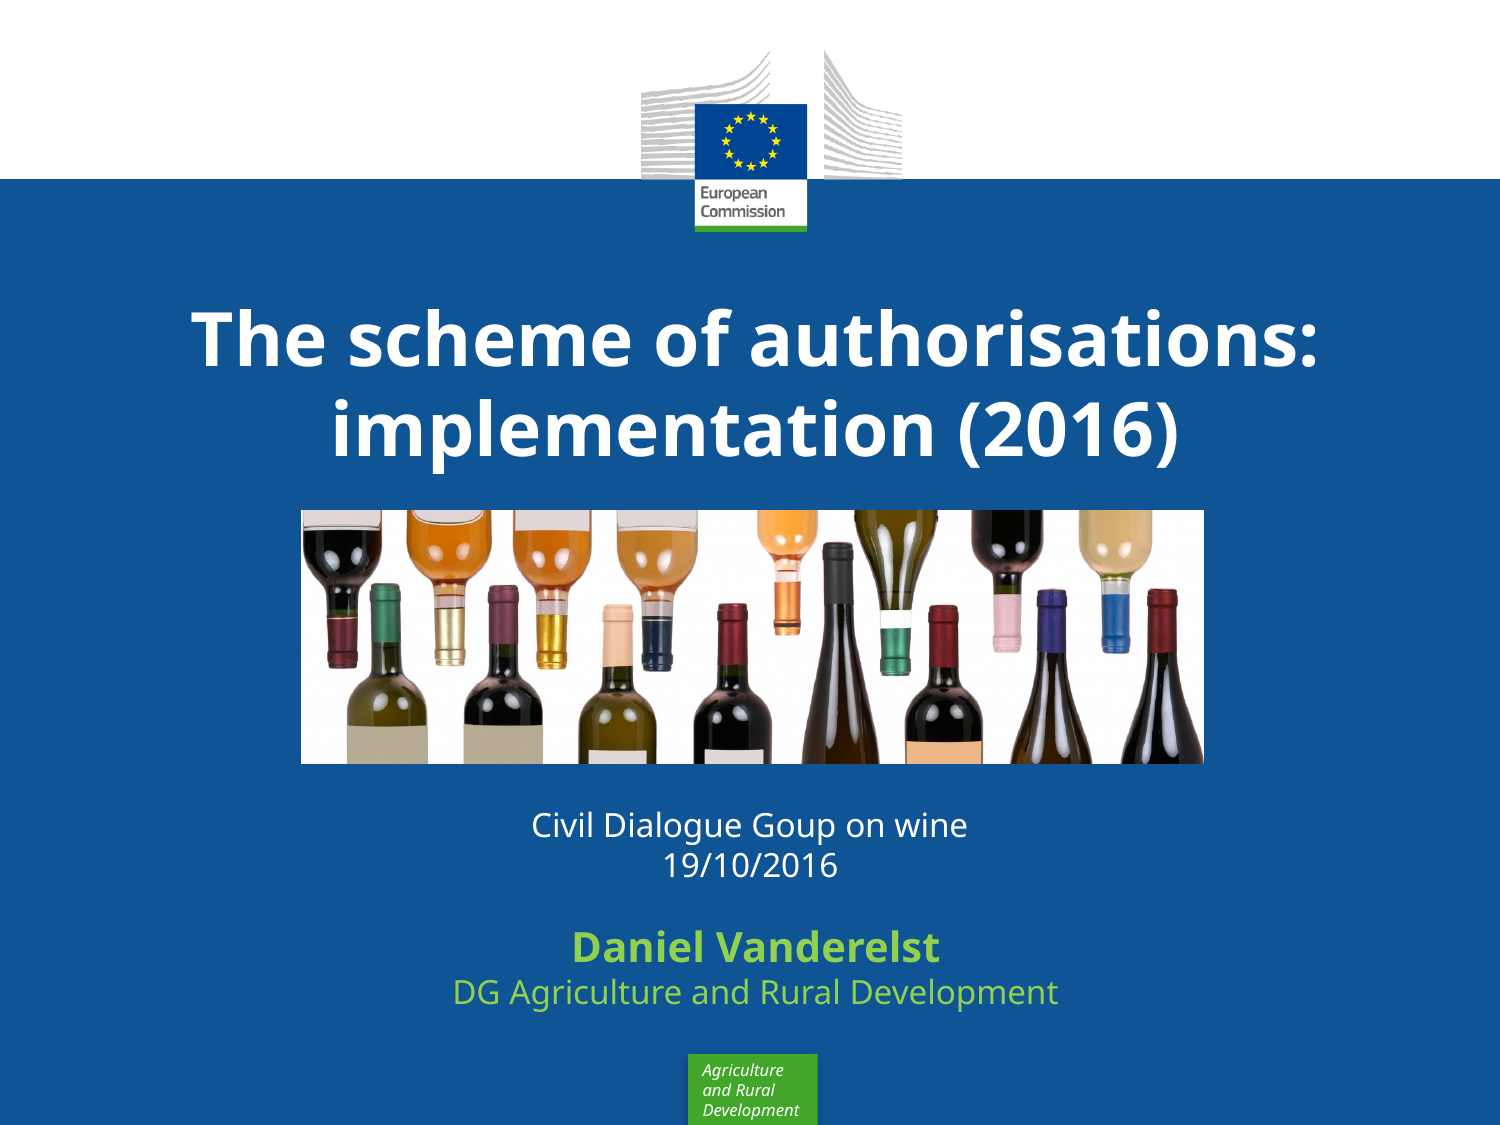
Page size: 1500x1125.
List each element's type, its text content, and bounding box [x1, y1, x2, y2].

title The scheme of authorisations: implementation (2016) Daniel Vanderelst DG Agriculture and Rural Development [100, 892, 1412, 1047]
picture [641, 50, 902, 232]
title The scheme of authorisations: implementation (2016) Daniel Vanderelst DG Agriculture and Rural Development [100, 255, 1412, 797]
picture [300, 509, 1204, 764]
text_box Civil Dialogue Goup on wine 19/10/2016 [64, 797, 1436, 892]
